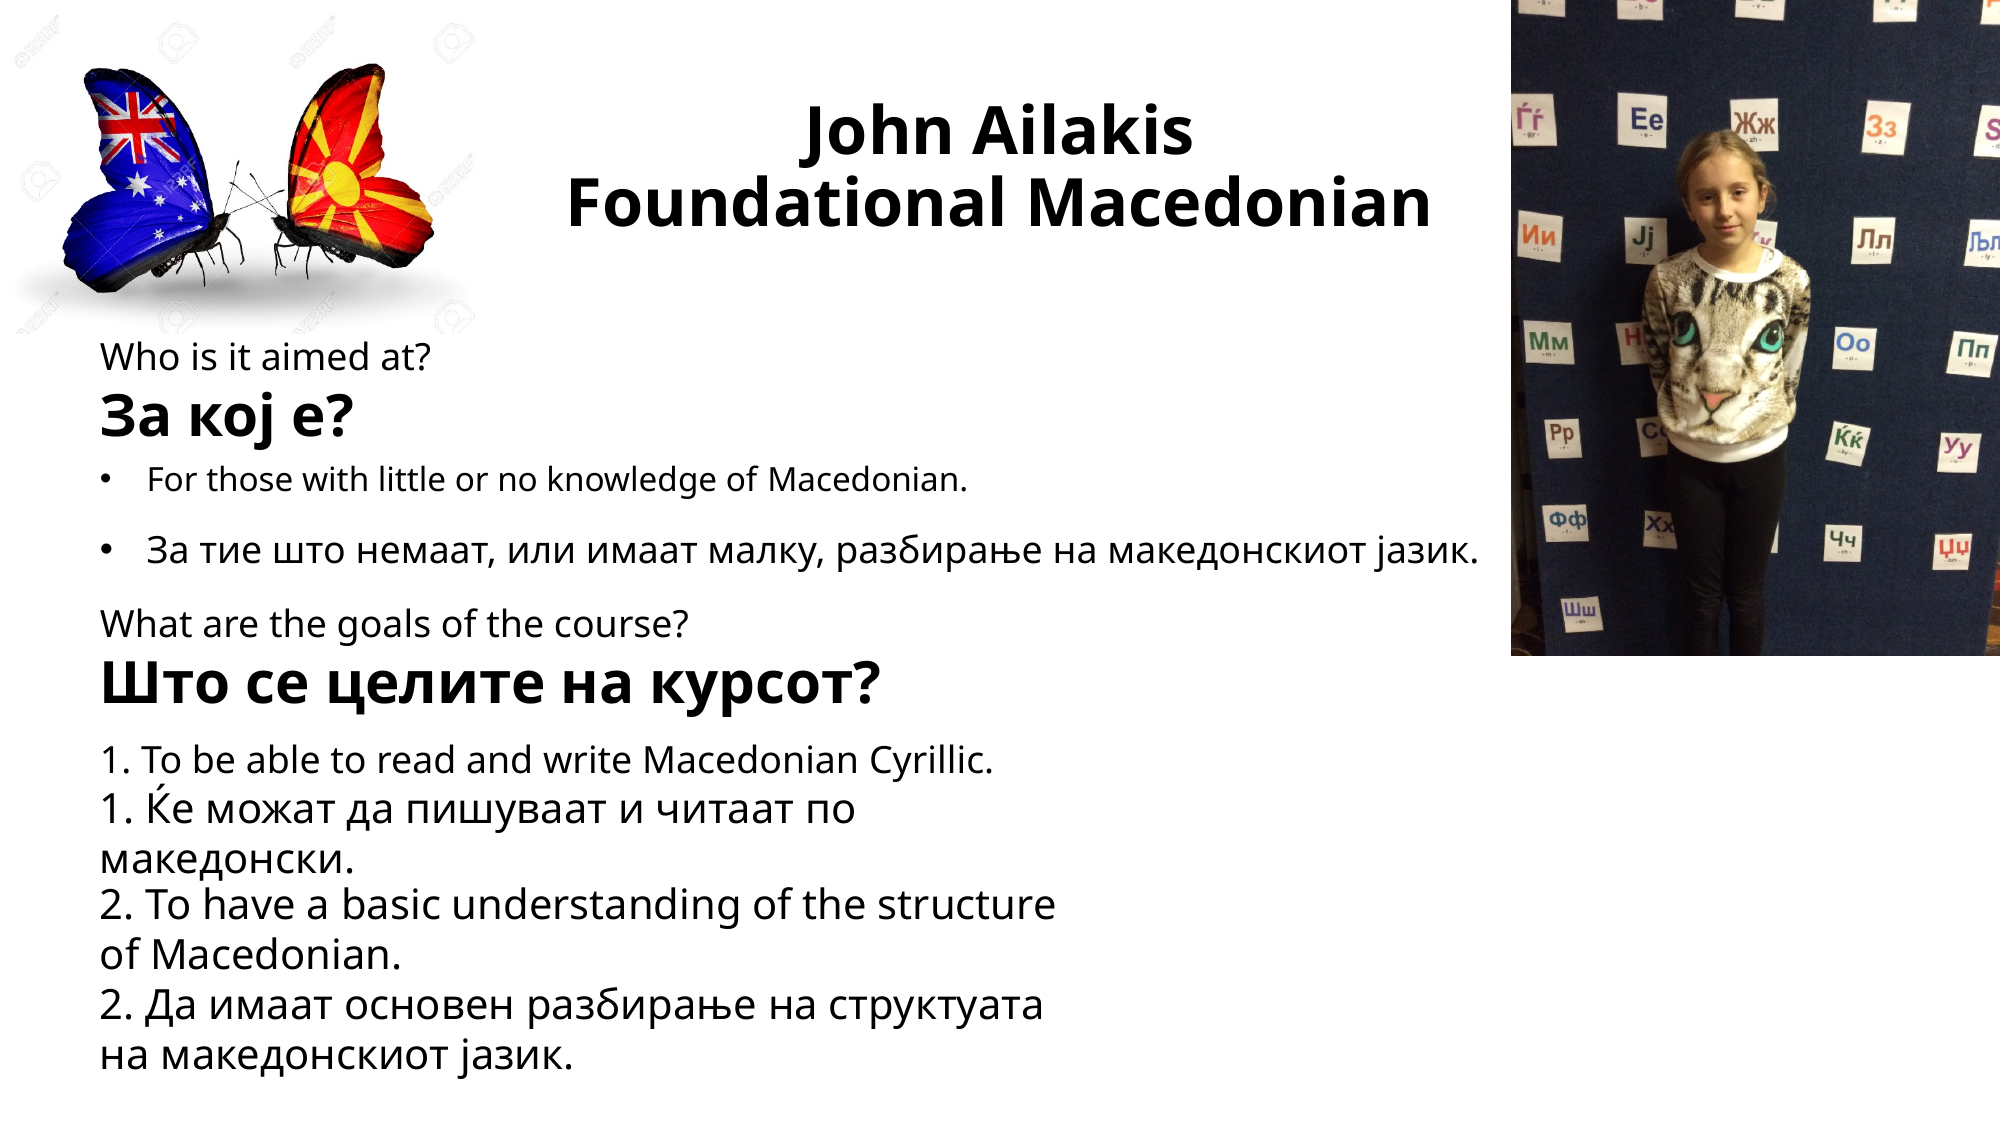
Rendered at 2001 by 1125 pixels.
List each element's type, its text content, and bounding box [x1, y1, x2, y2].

text_box For those with little or no knowledge of Мacedonian. За тие што немаат, или имаат малку, разбирање на македонскиот јазик. [85, 411, 1500, 579]
text_box What are the goals of the course? Што се целите на курсот? [85, 562, 1086, 723]
text_box 1. To be able to read and write Macedonian Cyrillic. 1. Ќе можат да пишуваат и читаат по македонски. [85, 729, 1086, 870]
picture [1511, 0, 2000, 82]
picture [0, 3, 488, 334]
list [1427, 82, 2000, 573]
title John Ailakis Foundational Macedonian [488, 59, 1511, 278]
text_box 2. To have a basic understanding of the structure of Macedonian. 2. Да имаат основен разбирање на структуата на македонскиот јазик. [85, 870, 1086, 1086]
picture [1511, 573, 2000, 656]
text_box Who is it aimed at? За кој е? [85, 325, 1427, 411]
